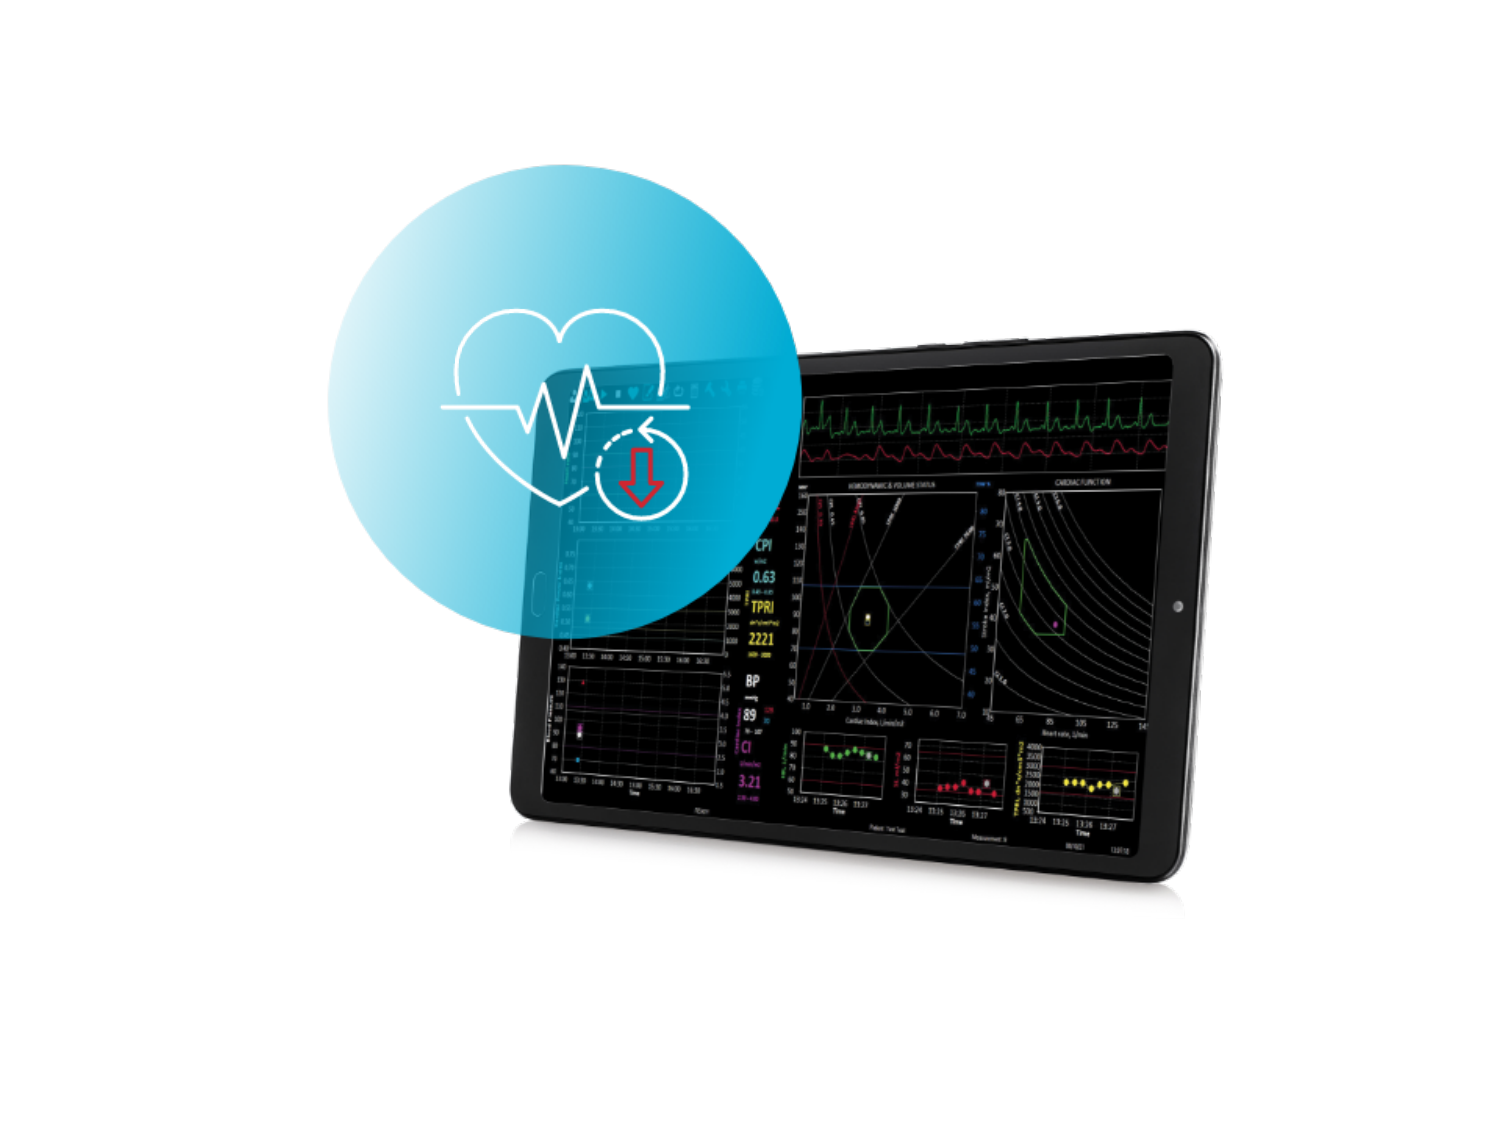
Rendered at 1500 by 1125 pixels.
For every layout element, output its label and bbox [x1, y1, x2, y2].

picture [274, 112, 1235, 944]
